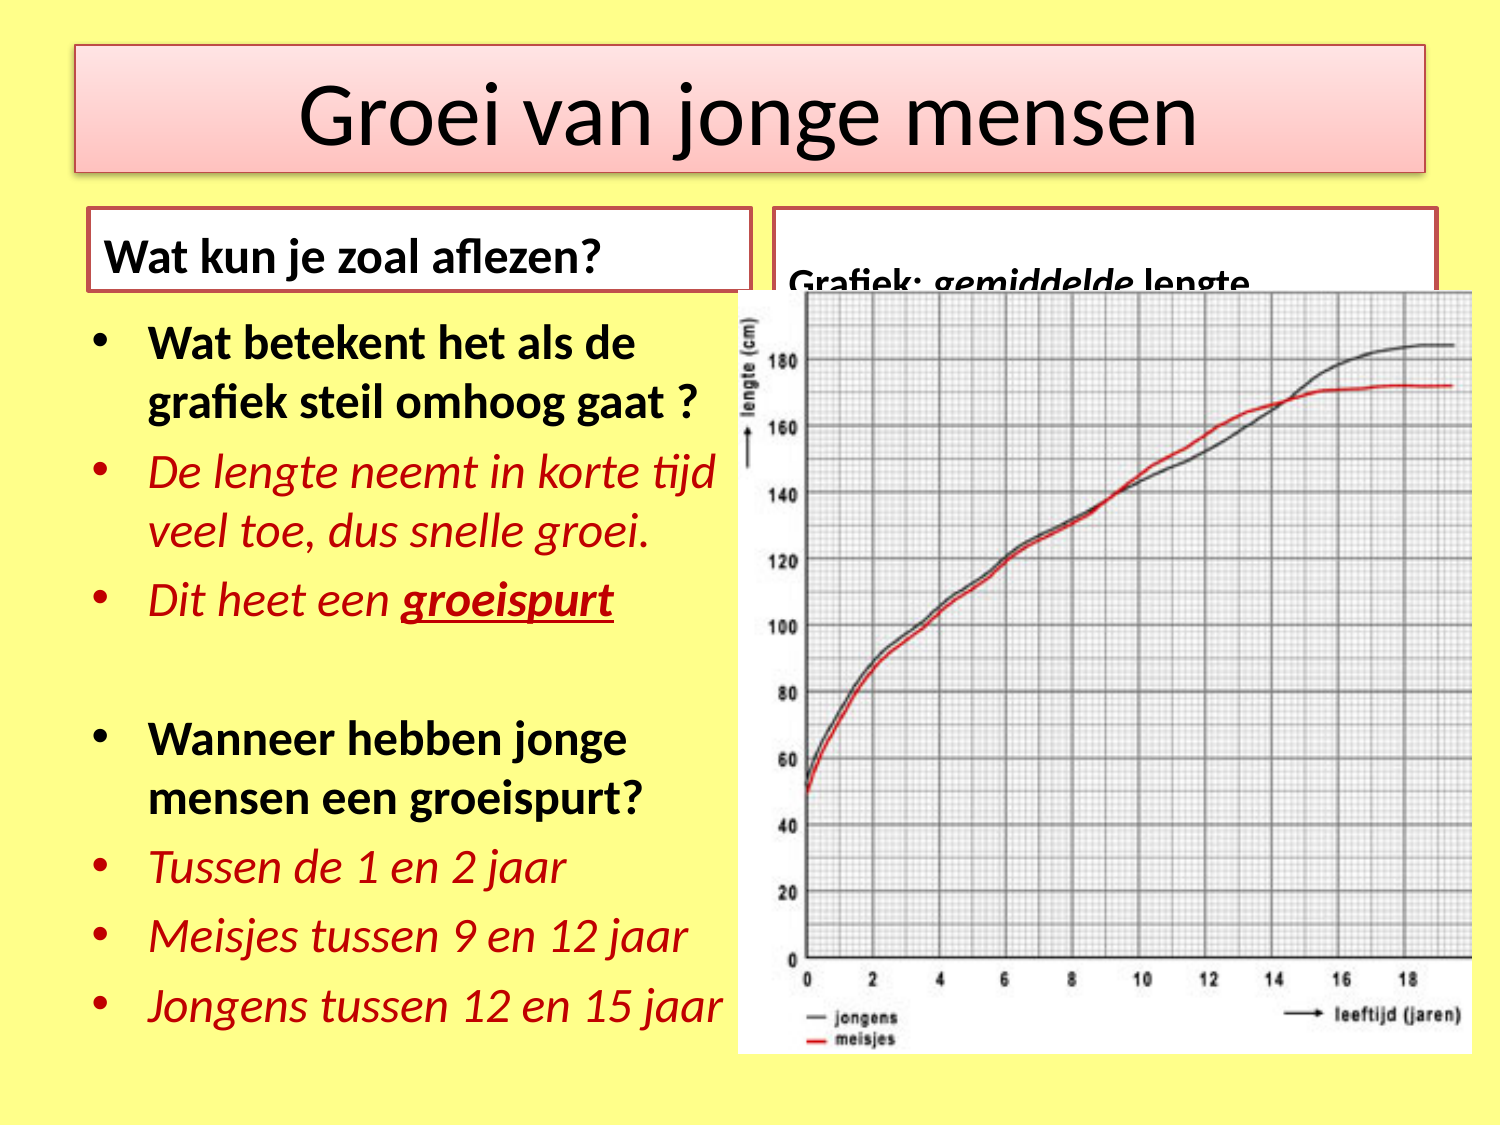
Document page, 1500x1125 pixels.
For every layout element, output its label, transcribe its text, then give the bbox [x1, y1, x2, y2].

list Wat betekent het als de grafiek steil omhoog gaat ? De lengte neemt in korte tijd veel toe, dus snelle groei. Dit heet een groeispurt Wanneer hebben jonge mensen een groeispurt? Tussen de 1 en 2 jaar Meisjes tussen 9 en 12 jaar Jongens tussen 12 en 15 jaar [76, 302, 740, 1094]
title Groei van jonge mensen [74, 44, 1426, 173]
list Wat kun je zoal aflezen? [86, 206, 753, 293]
picture [737, 290, 1472, 1055]
list Grafiek: gemiddelde lengte [772, 206, 1439, 289]
